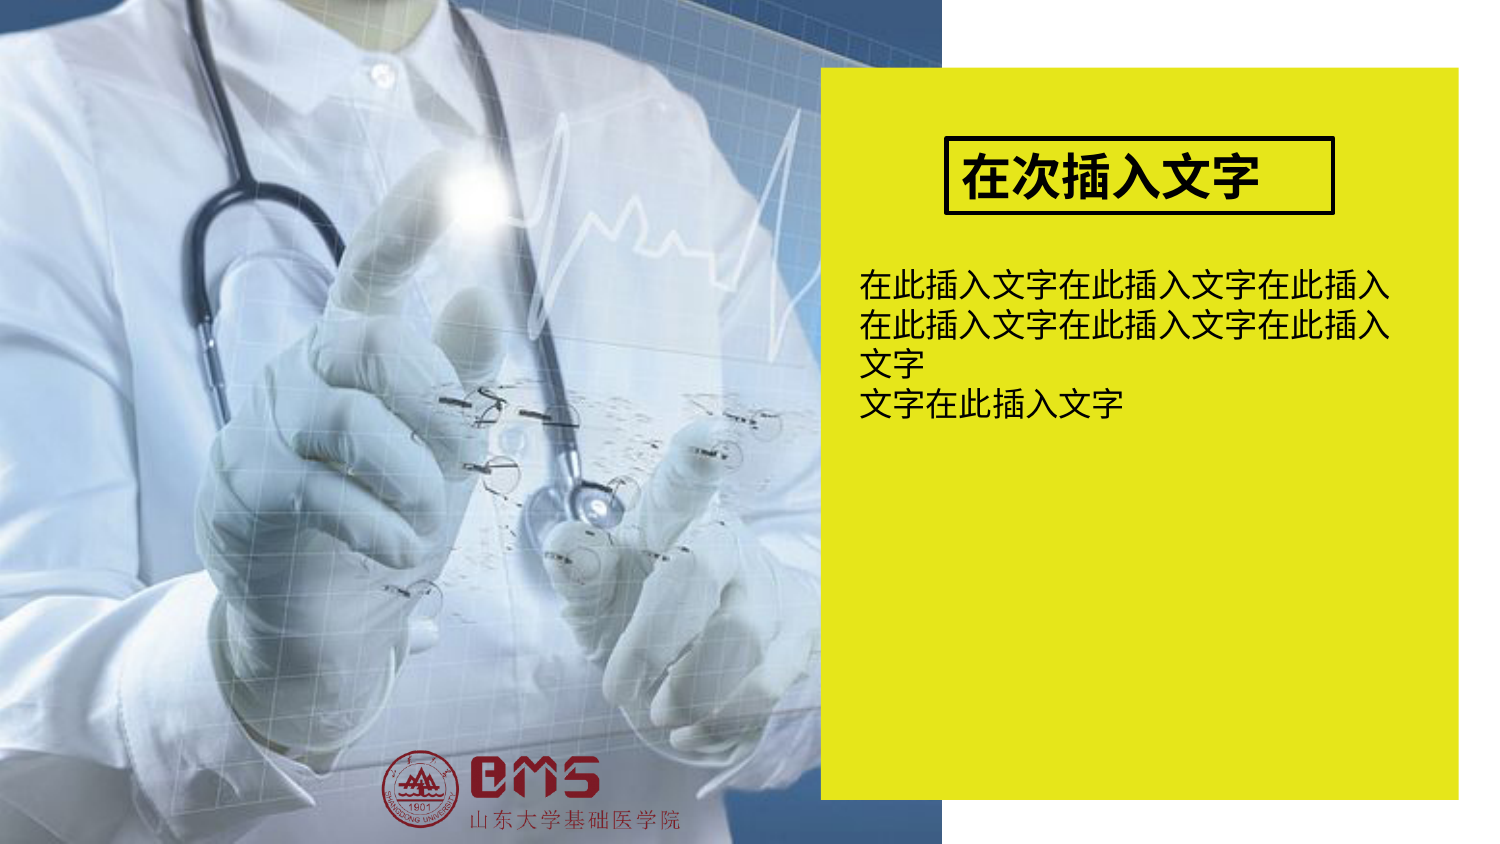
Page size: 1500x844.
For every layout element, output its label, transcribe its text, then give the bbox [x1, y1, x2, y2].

text_box [946, 65, 1461, 802]
text_box 在次插入文字 [946, 138, 1334, 214]
picture [0, 0, 943, 844]
text_box 在此插入文字在此插入文字在此插入在此插入文字在此插入文字在此插入文字 文字在此插入文字 [946, 256, 1436, 551]
